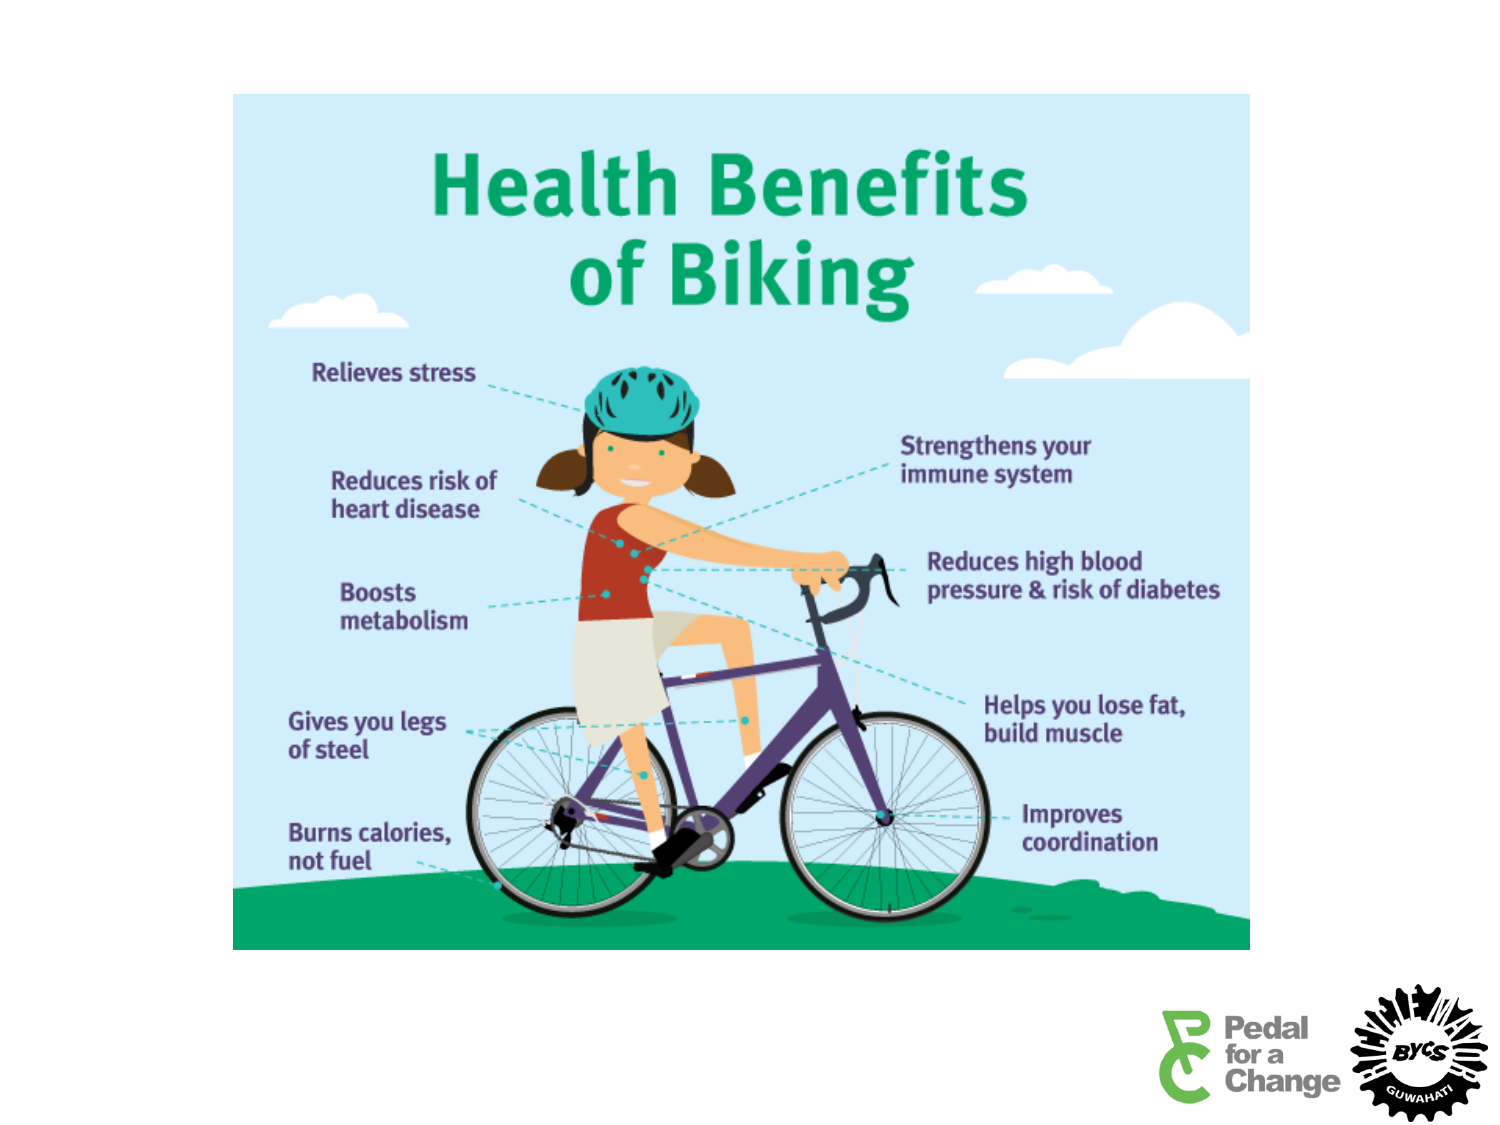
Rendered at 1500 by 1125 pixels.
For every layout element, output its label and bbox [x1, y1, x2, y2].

picture [232, 94, 1250, 950]
picture [1147, 984, 1488, 1123]
